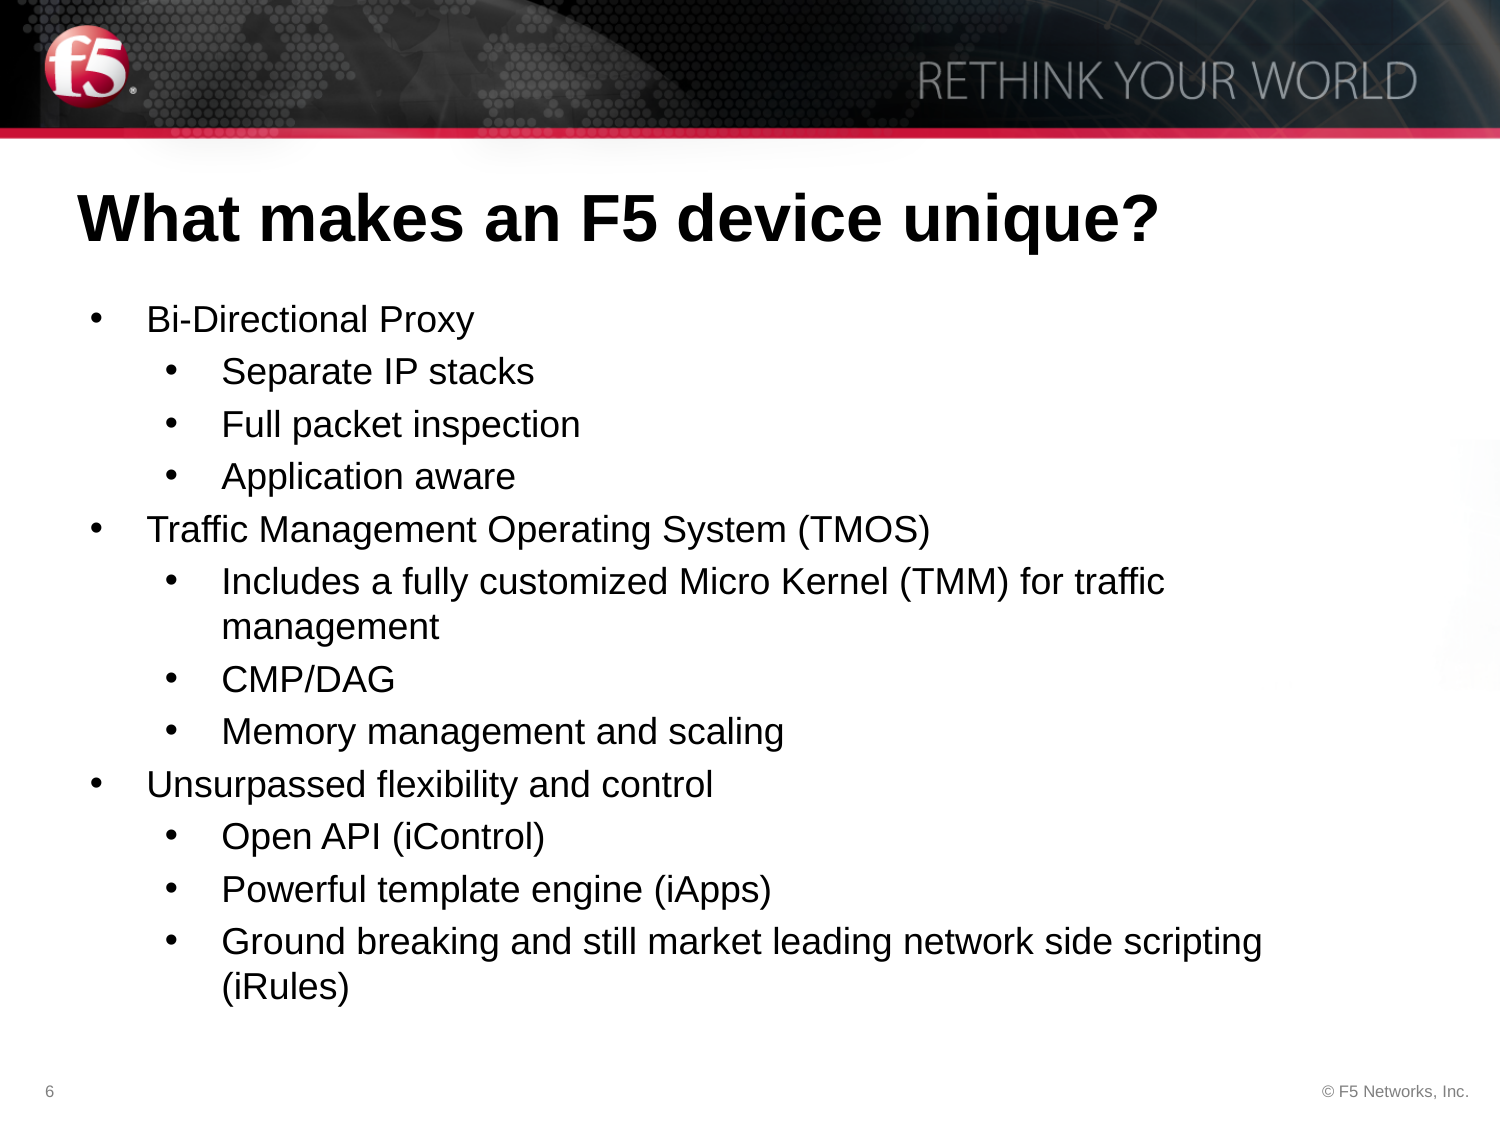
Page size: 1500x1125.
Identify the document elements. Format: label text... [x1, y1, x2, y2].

picture [0, 0, 1500, 1125]
text_box What makes an F5 device unique? [62, 167, 1413, 300]
text_box Bi-Directional Proxy Separate IP stacks Full packet inspection Application aware Traffic Management Operating System (TMOS) Includes a fully customized Micro Kernel (TMM) for traffic management CMP/DAG Memory management and scaling Unsurpassed flexibility and control Open API (iControl) Powerful template engine (iApps) Ground breaking and still market leading network side scripting (iRules) [75, 300, 1400, 1075]
